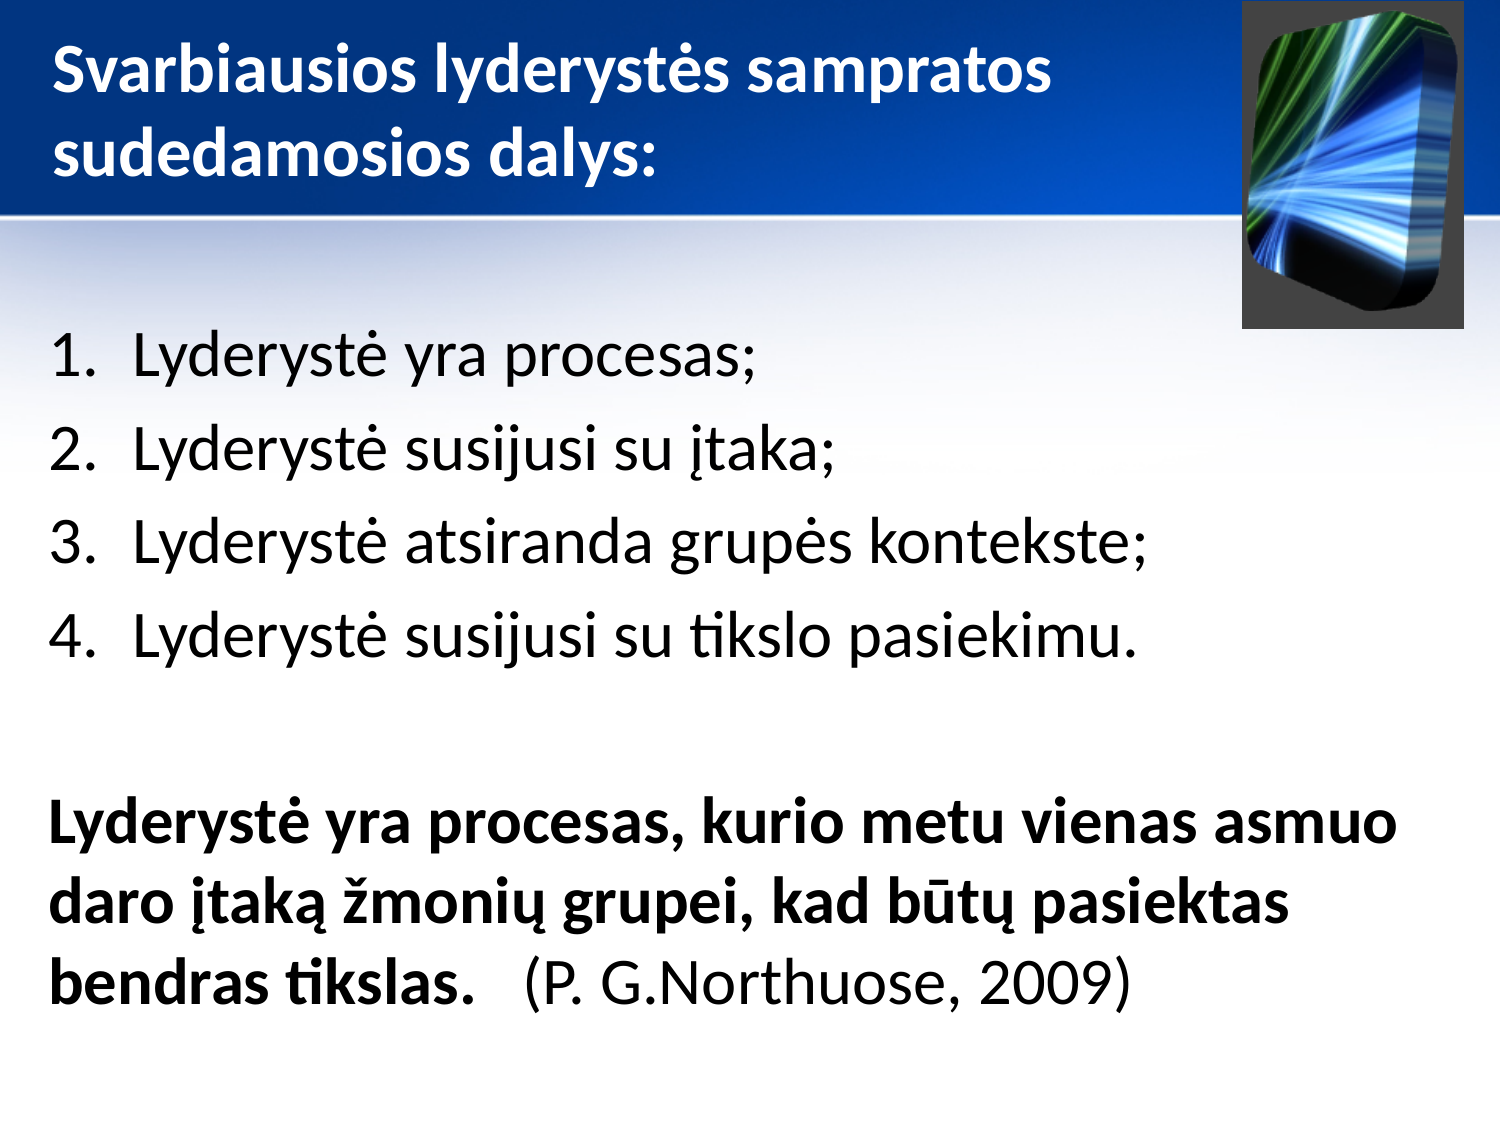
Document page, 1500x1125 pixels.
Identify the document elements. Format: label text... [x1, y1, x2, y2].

picture [0, 0, 1500, 1125]
title Svarbiausios lyderystės sampratos sudedamosios dalys: [37, 12, 1225, 200]
list Lyderystė yra procesas; Lyderystė susijusi su įtaka; Lyderystė atsiranda grupės kontekste; Lyderystė susijusi su tikslo pasiekimu. Lyderystė yra procesas, kurio metu vienas asmuo daro įtaką žmonių grupei, kad būtų pasiektas bendras tikslas. (P. G.Northuose, 2009) [33, 302, 1459, 1103]
